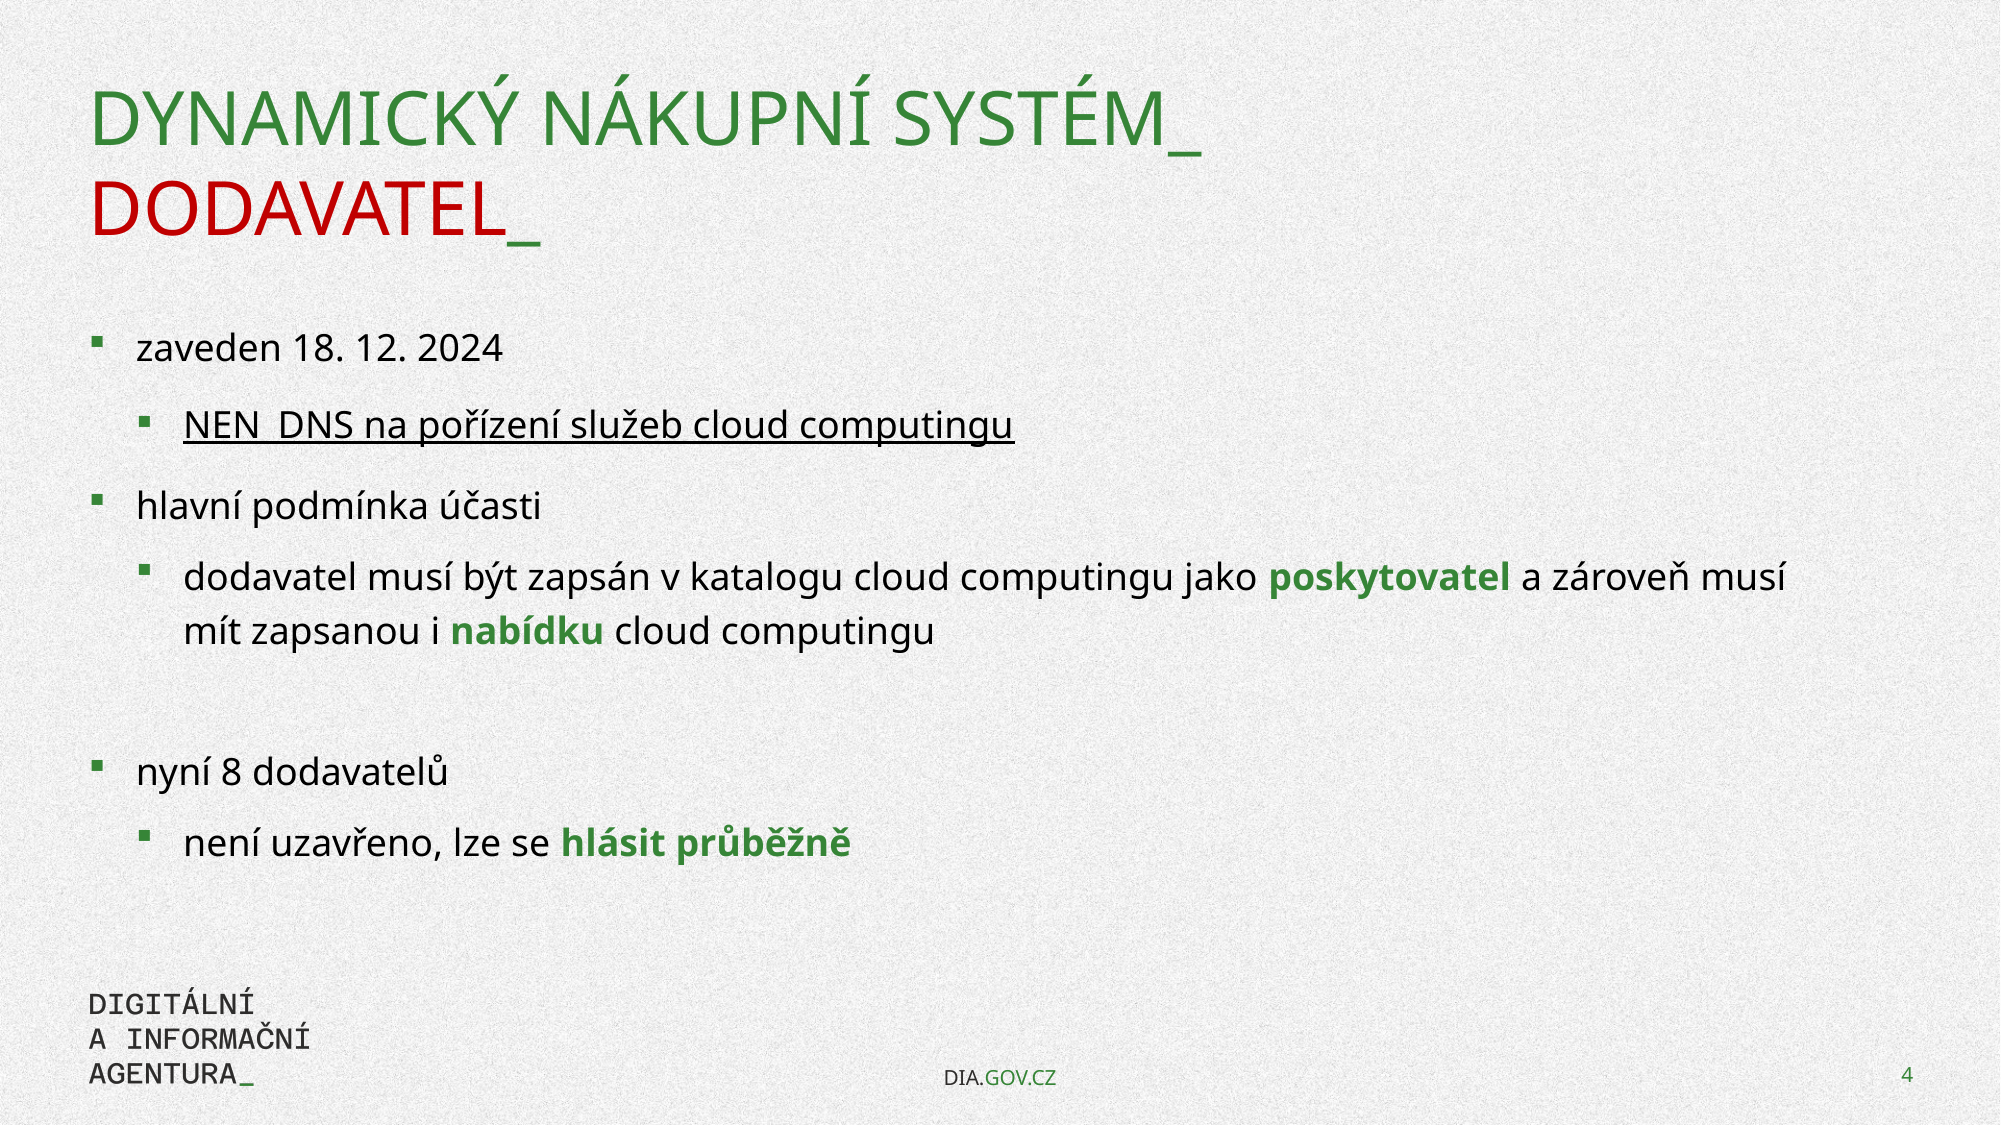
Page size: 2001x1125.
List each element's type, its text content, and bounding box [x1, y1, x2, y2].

slide_number 4 [1612, 1037, 1928, 1098]
picture [0, 0, 2001, 1125]
footer DIA.GOV.CZ [558, 1037, 1442, 1098]
title Dynamický nákupní systém_ dodavatel_ [88, 70, 1912, 284]
list zaveden 18. 12. 2024 NEN_DNS na pořízení služeb cloud computingu hlavní podmínka účasti dodavatel musí být zapsán v katalogu cloud computingu jako poskytovatel a zároveň musí mít zapsanou i nabídku cloud computingu nyní 8 dodavatelů není uzavřeno, lze se hlásit průběžně [88, 314, 1795, 943]
